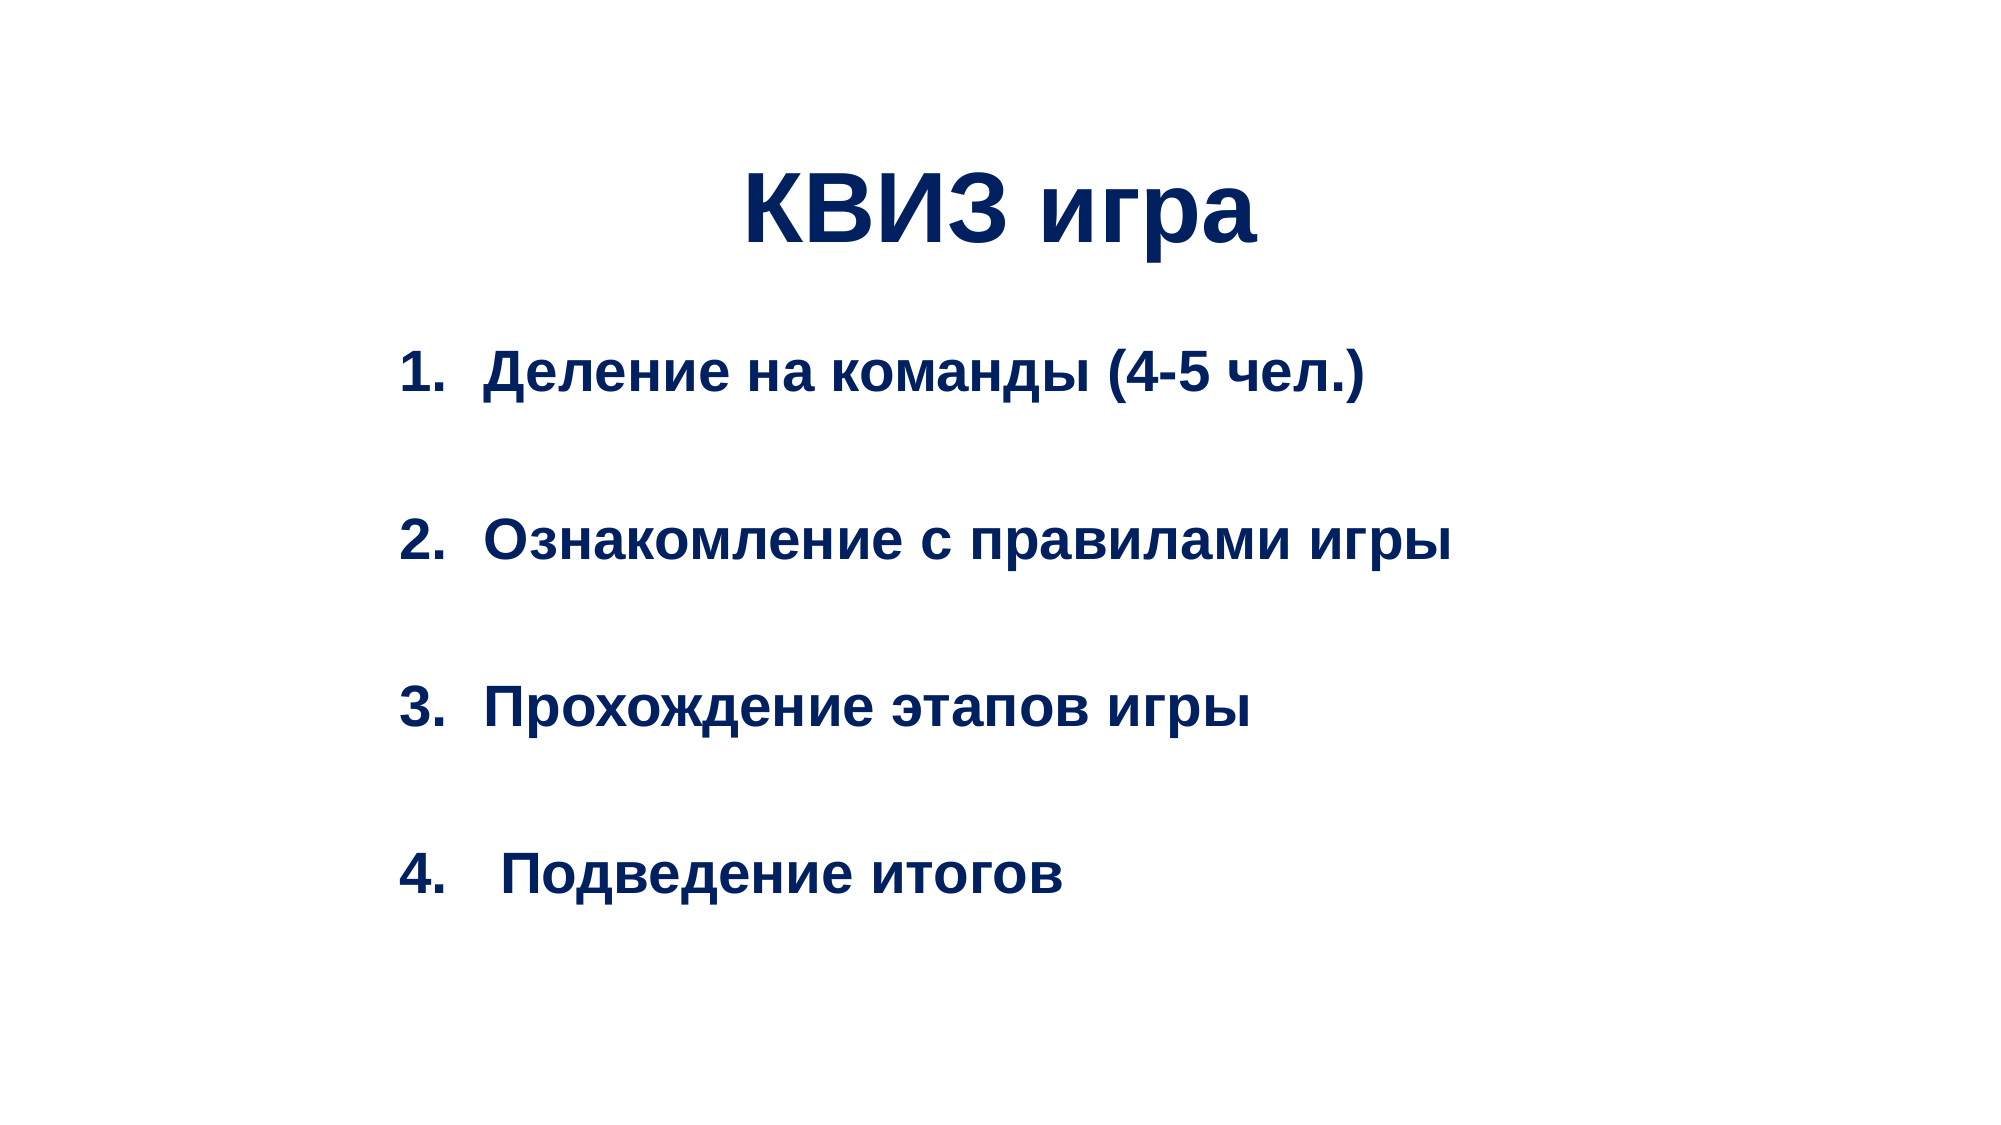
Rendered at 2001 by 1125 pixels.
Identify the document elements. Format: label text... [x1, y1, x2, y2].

subtitle Деление на команды (4-5 чел.) Ознакомление с правилами игры Прохождение этапов игры Подведение итогов [384, 334, 1750, 1025]
title КВИЗ игра [249, 120, 1750, 272]
